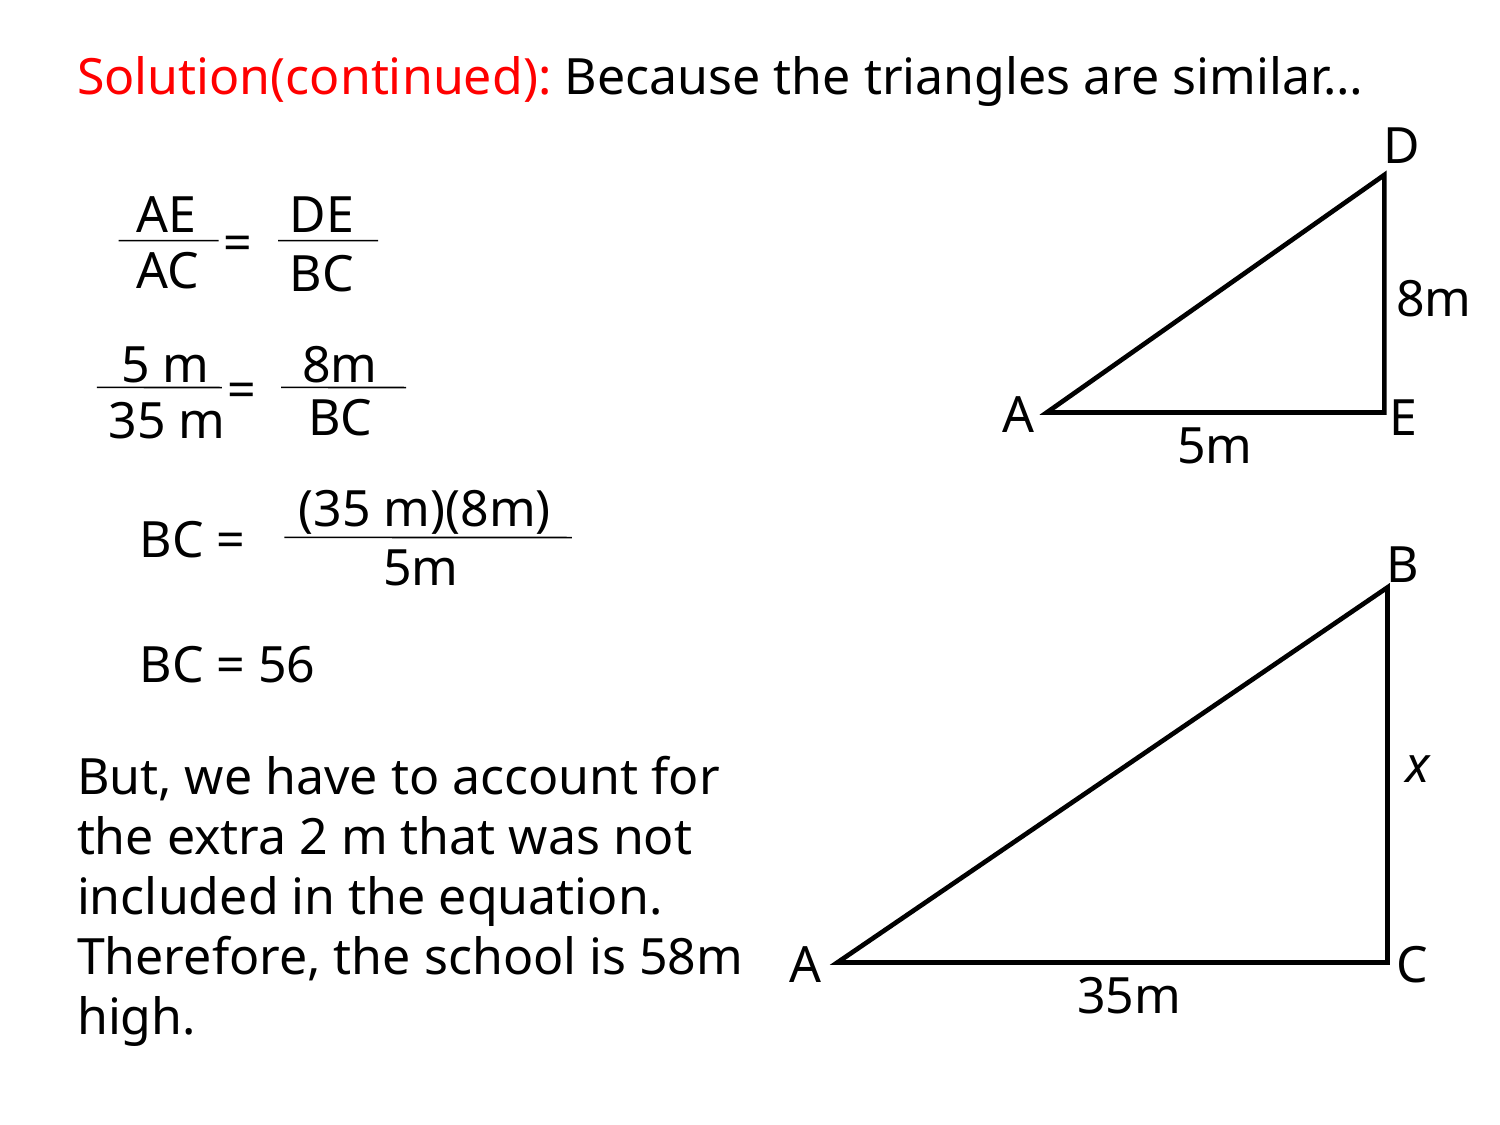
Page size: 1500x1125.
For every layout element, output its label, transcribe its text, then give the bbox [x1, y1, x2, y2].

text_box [280, 324, 419, 454]
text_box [284, 468, 585, 604]
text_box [93, 324, 276, 457]
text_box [274, 174, 401, 310]
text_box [118, 174, 273, 307]
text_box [62, 37, 1494, 1032]
text_box But, we have to account for the extra 2 m that was not included in the equation. Therefore, the school is 58m high. [62, 1040, 813, 1053]
